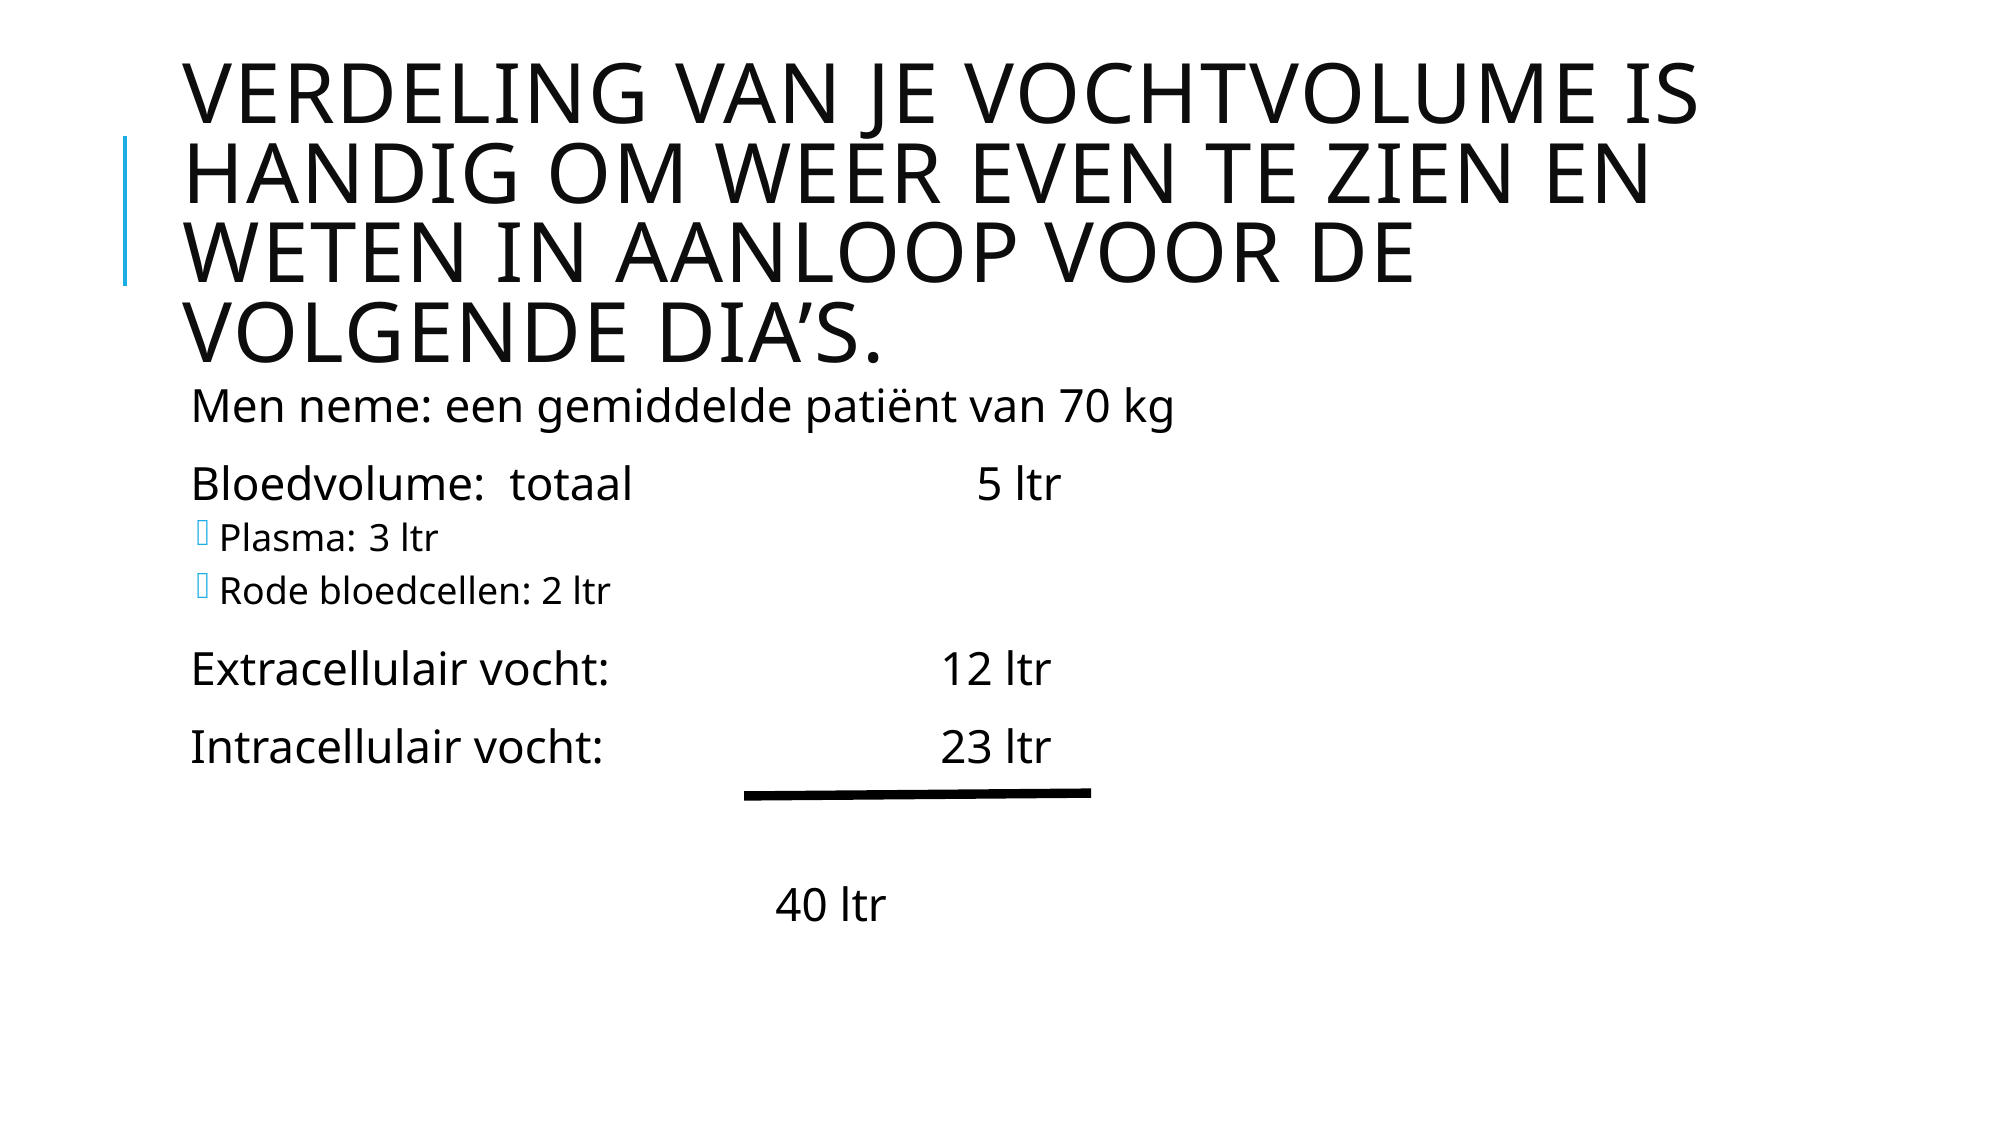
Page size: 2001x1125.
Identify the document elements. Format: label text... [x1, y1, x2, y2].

list Men neme: een gemiddelde patiënt van 70 kg Bloedvolume: totaal 5 ltr Plasma: 3 ltr Rode bloedcellen: 2 ltr Extracellulair vocht: 12 ltr Intracellulair vocht: 23 ltr 40 ltr [168, 375, 1763, 1035]
title Verdeling van je vochtvolume is handig om weer even te zien en weten in aanloop voor de volgende dia’s. [168, 96, 1763, 342]
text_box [743, 792, 1092, 797]
